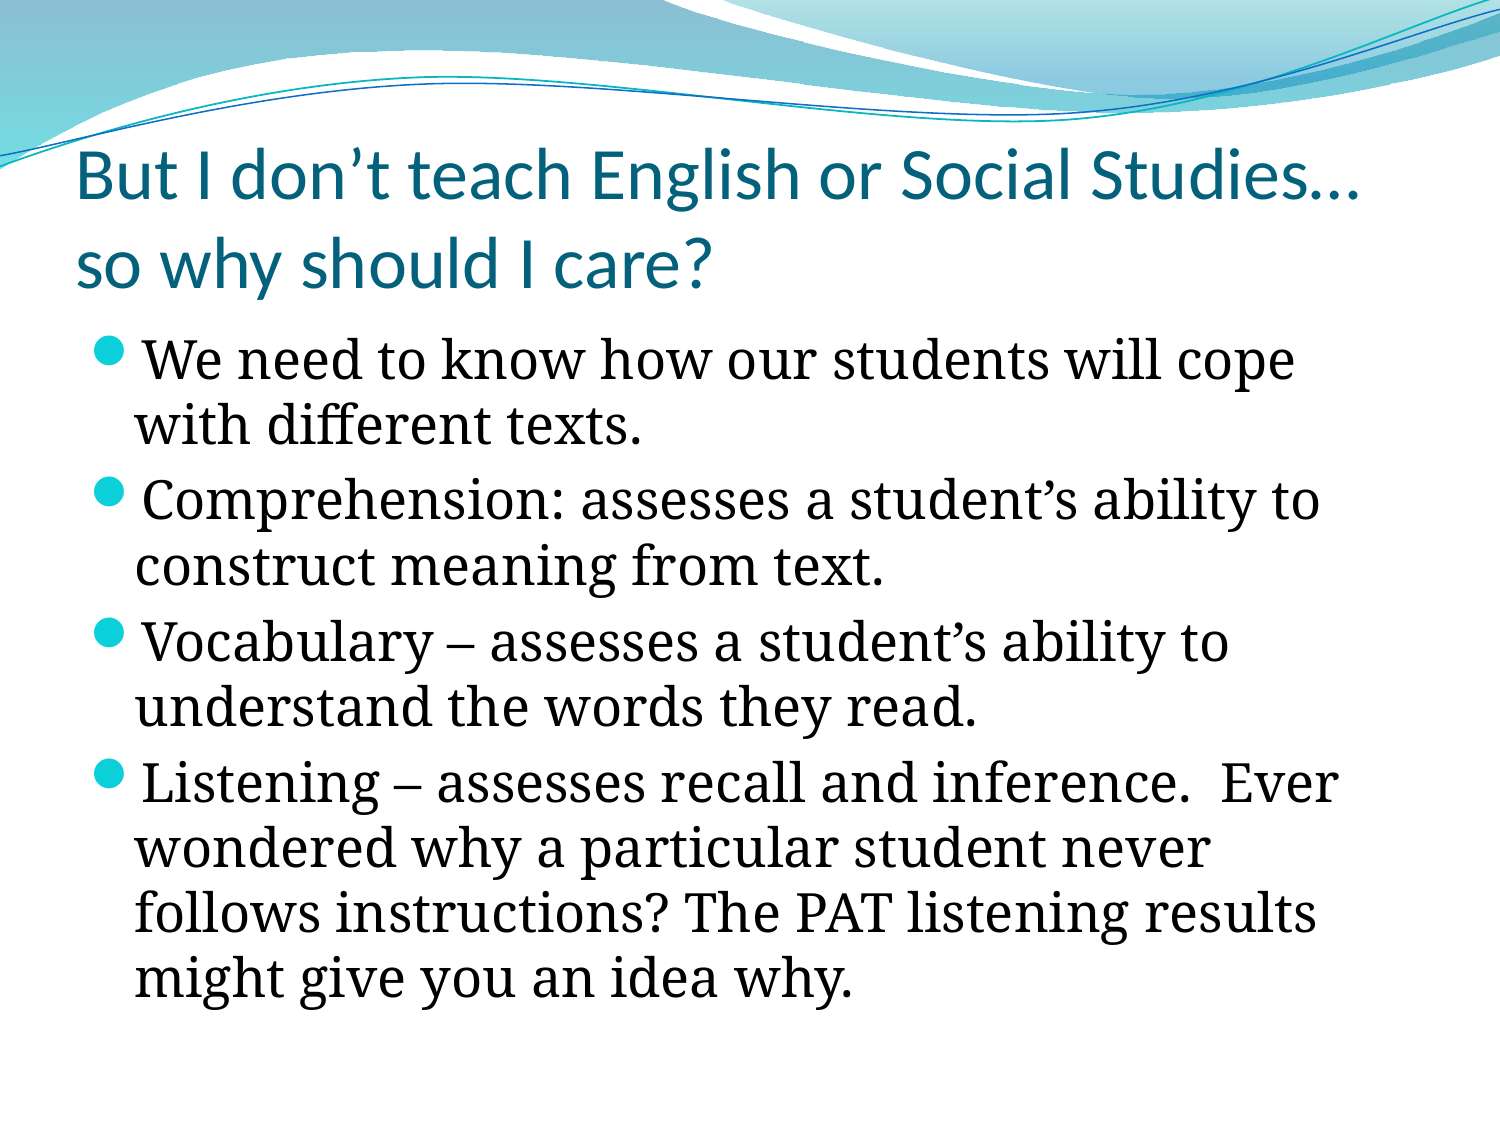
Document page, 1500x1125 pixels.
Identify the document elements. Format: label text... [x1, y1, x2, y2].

title But I don’t teach English or Social Studies… so why should I care? [75, 115, 1425, 303]
list We need to know how our students will cope with different texts. Comprehension: assesses a student’s ability to construct meaning from text. Vocabulary – assesses a student’s ability to understand the words they read. Listening – assesses recall and inference. Ever wondered why a particular student never follows instructions? The PAT listening results might give you an idea why. [75, 317, 1425, 1038]
